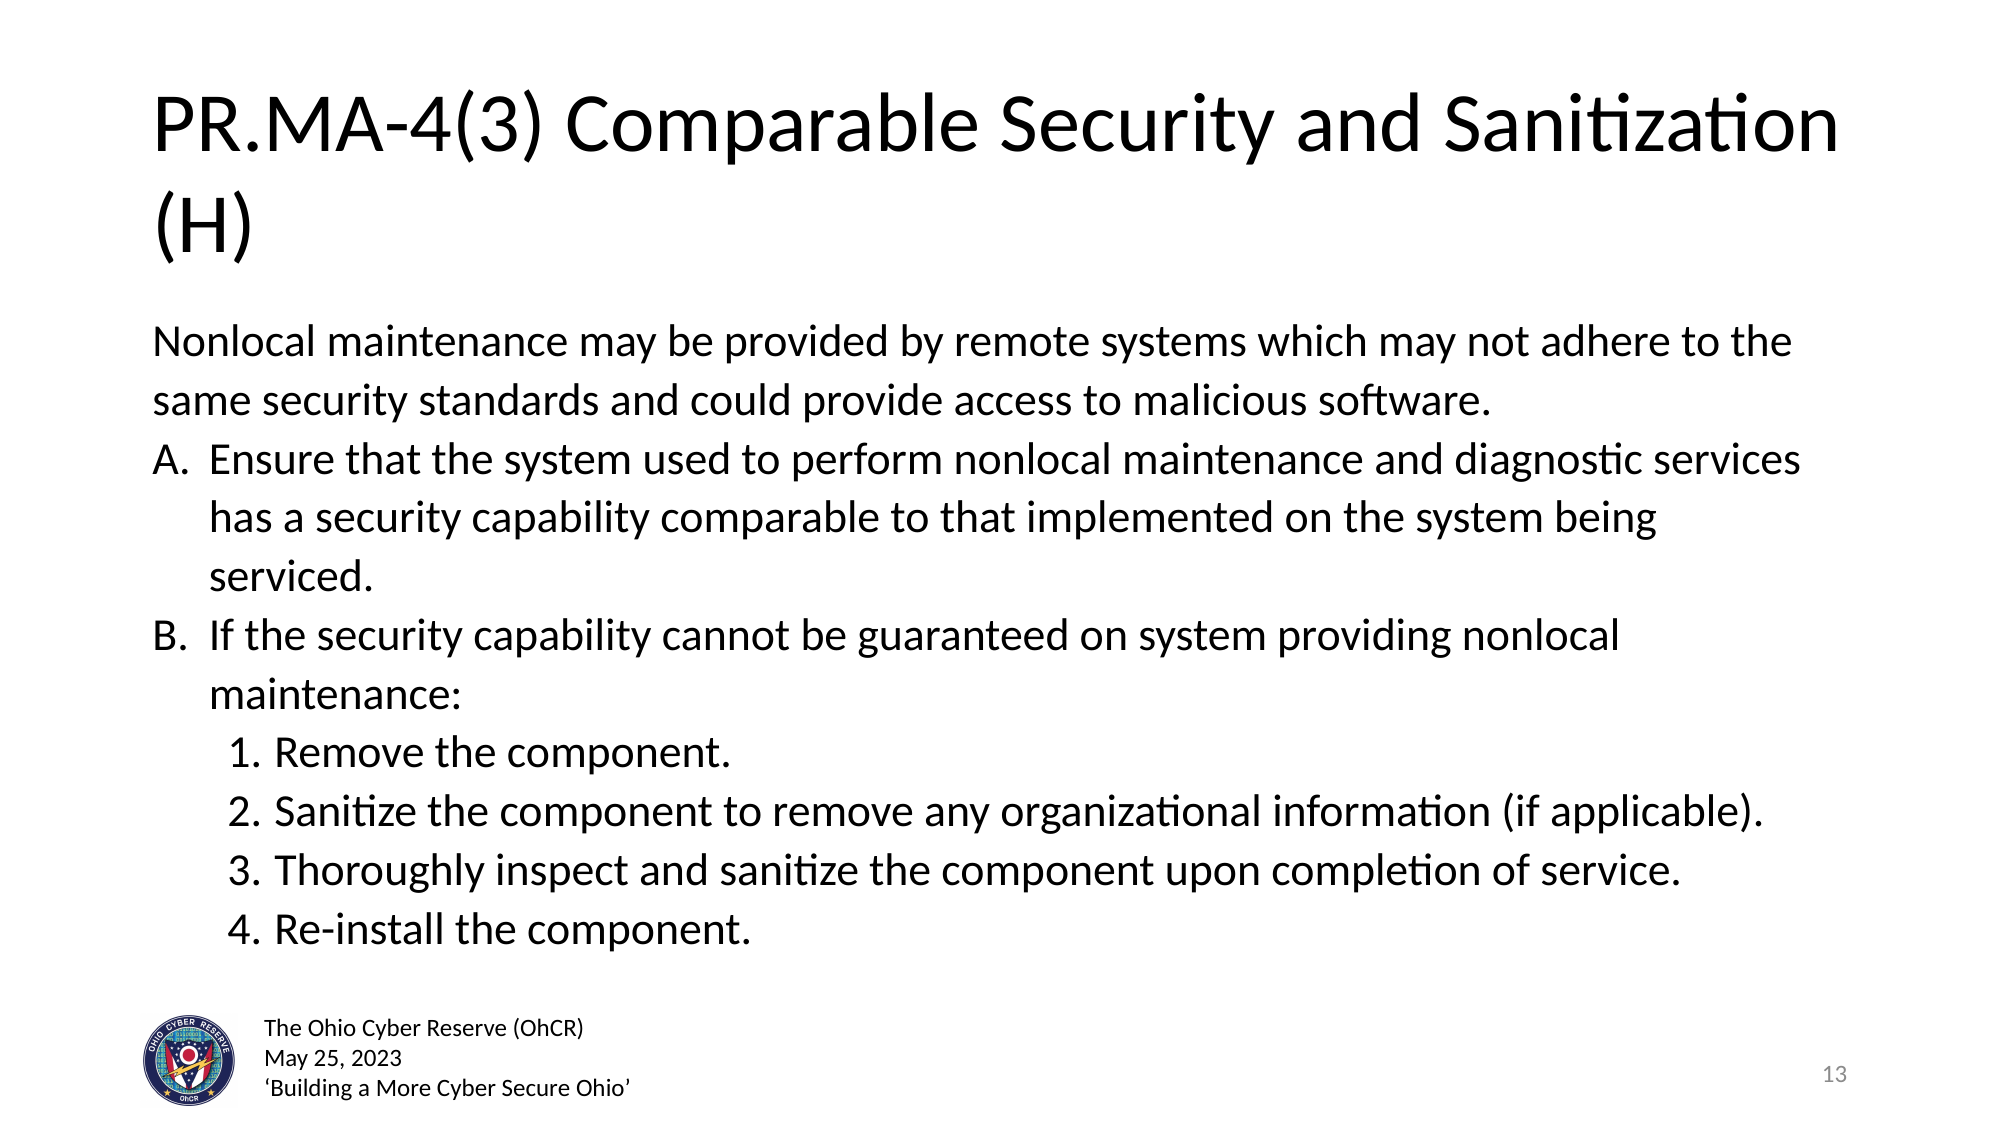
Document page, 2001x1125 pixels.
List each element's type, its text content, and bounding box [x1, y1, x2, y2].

list Nonlocal maintenance may be provided by remote systems which may not adhere to the same security standards and could provide access to malicious software. Ensure that the system used to perform nonlocal maintenance and diagnostic services has a security capability comparable to that implemented on the system being serviced. If the security capability cannot be guaranteed on system providing nonlocal maintenance: Remove the component. Sanitize the component to remove any organizational information (if applicable). Thoroughly inspect and sanitize the component upon completion of service. Re-install the component. [137, 299, 1833, 1023]
picture [140, 1013, 238, 1108]
slide_number 13 [1412, 1042, 1863, 1103]
title PR.MA-4(3) Comparable Security and Sanitization (H) [137, 59, 1863, 278]
text_box The Ohio Cyber Reserve (OhCR) May 25, 2023 ‘Building a More Cyber Secure Ohio’ [249, 1004, 647, 1109]
